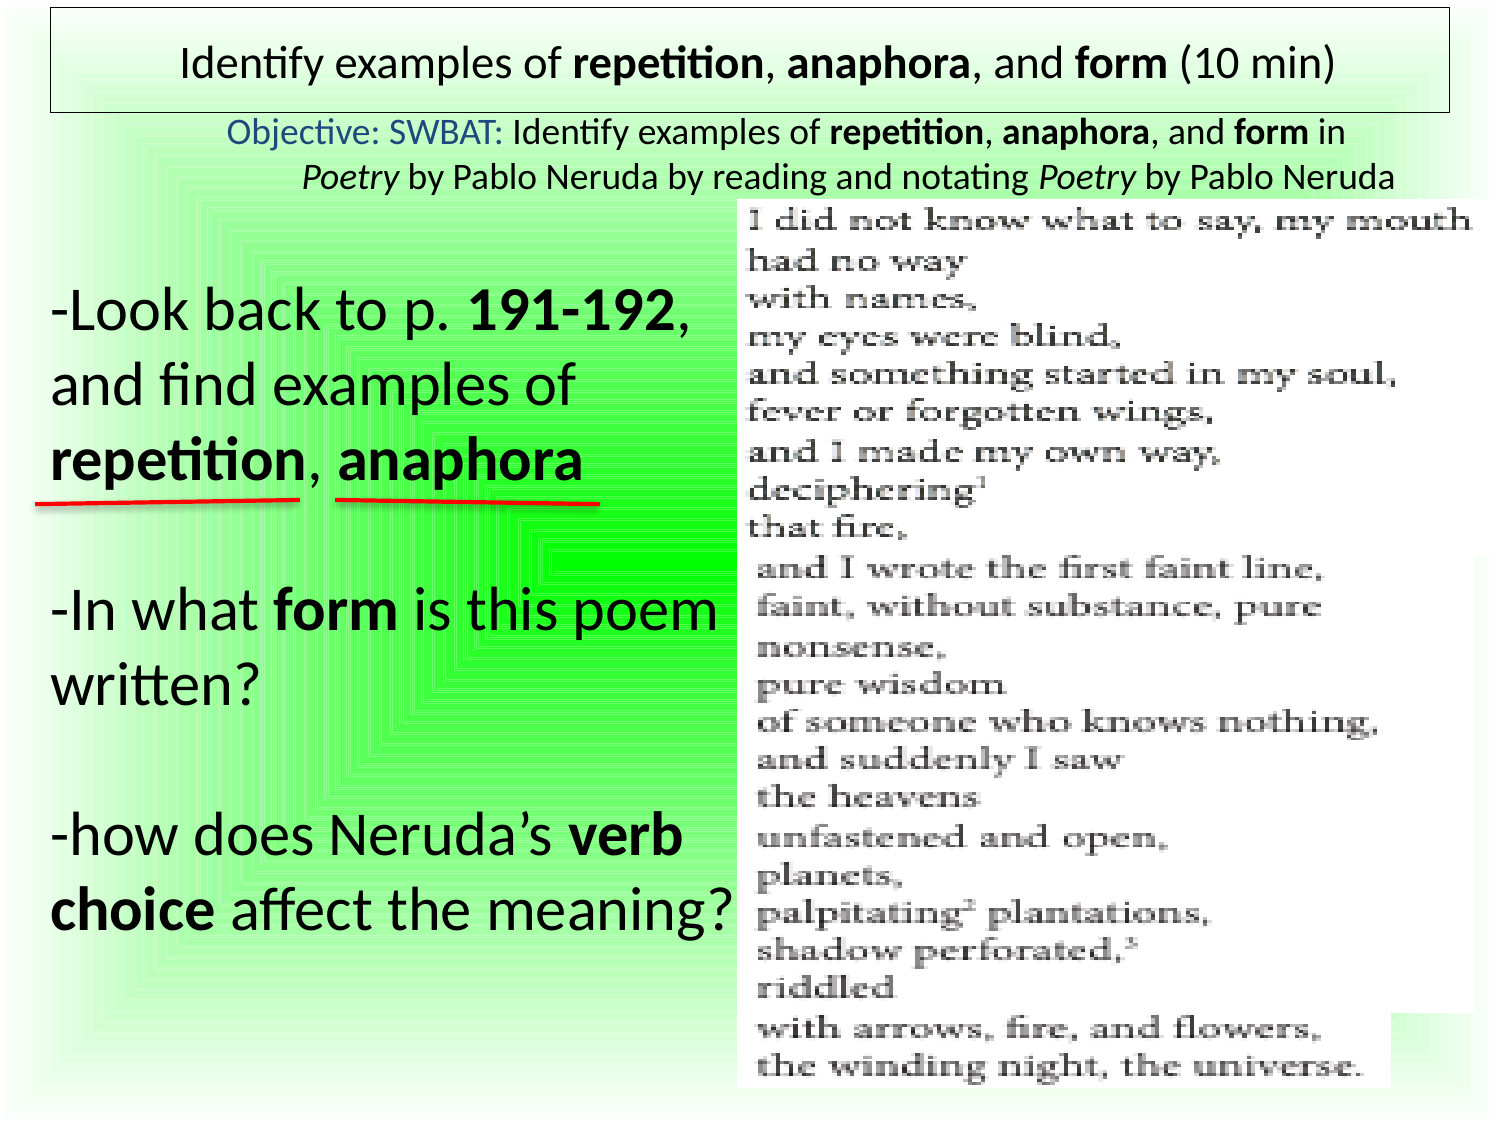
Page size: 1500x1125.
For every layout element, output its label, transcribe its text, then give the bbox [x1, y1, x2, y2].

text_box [334, 499, 601, 505]
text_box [34, 499, 301, 505]
text_box Objective: SWBAT: Identify examples of repetition, anaphora, and form in Poetry by Pablo Neruda by reading and notating Poetry by Pablo Neruda [108, 99, 1450, 250]
text_box -Look back to p. 191-192, and find examples of repetition, anaphora -In what form is this poem written? -how does Neruda’s verb choice affect the meaning? [35, 261, 731, 951]
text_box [737, 199, 1500, 1088]
title Identify examples of repetition, anaphora, and form (10 min) [50, 7, 1450, 113]
